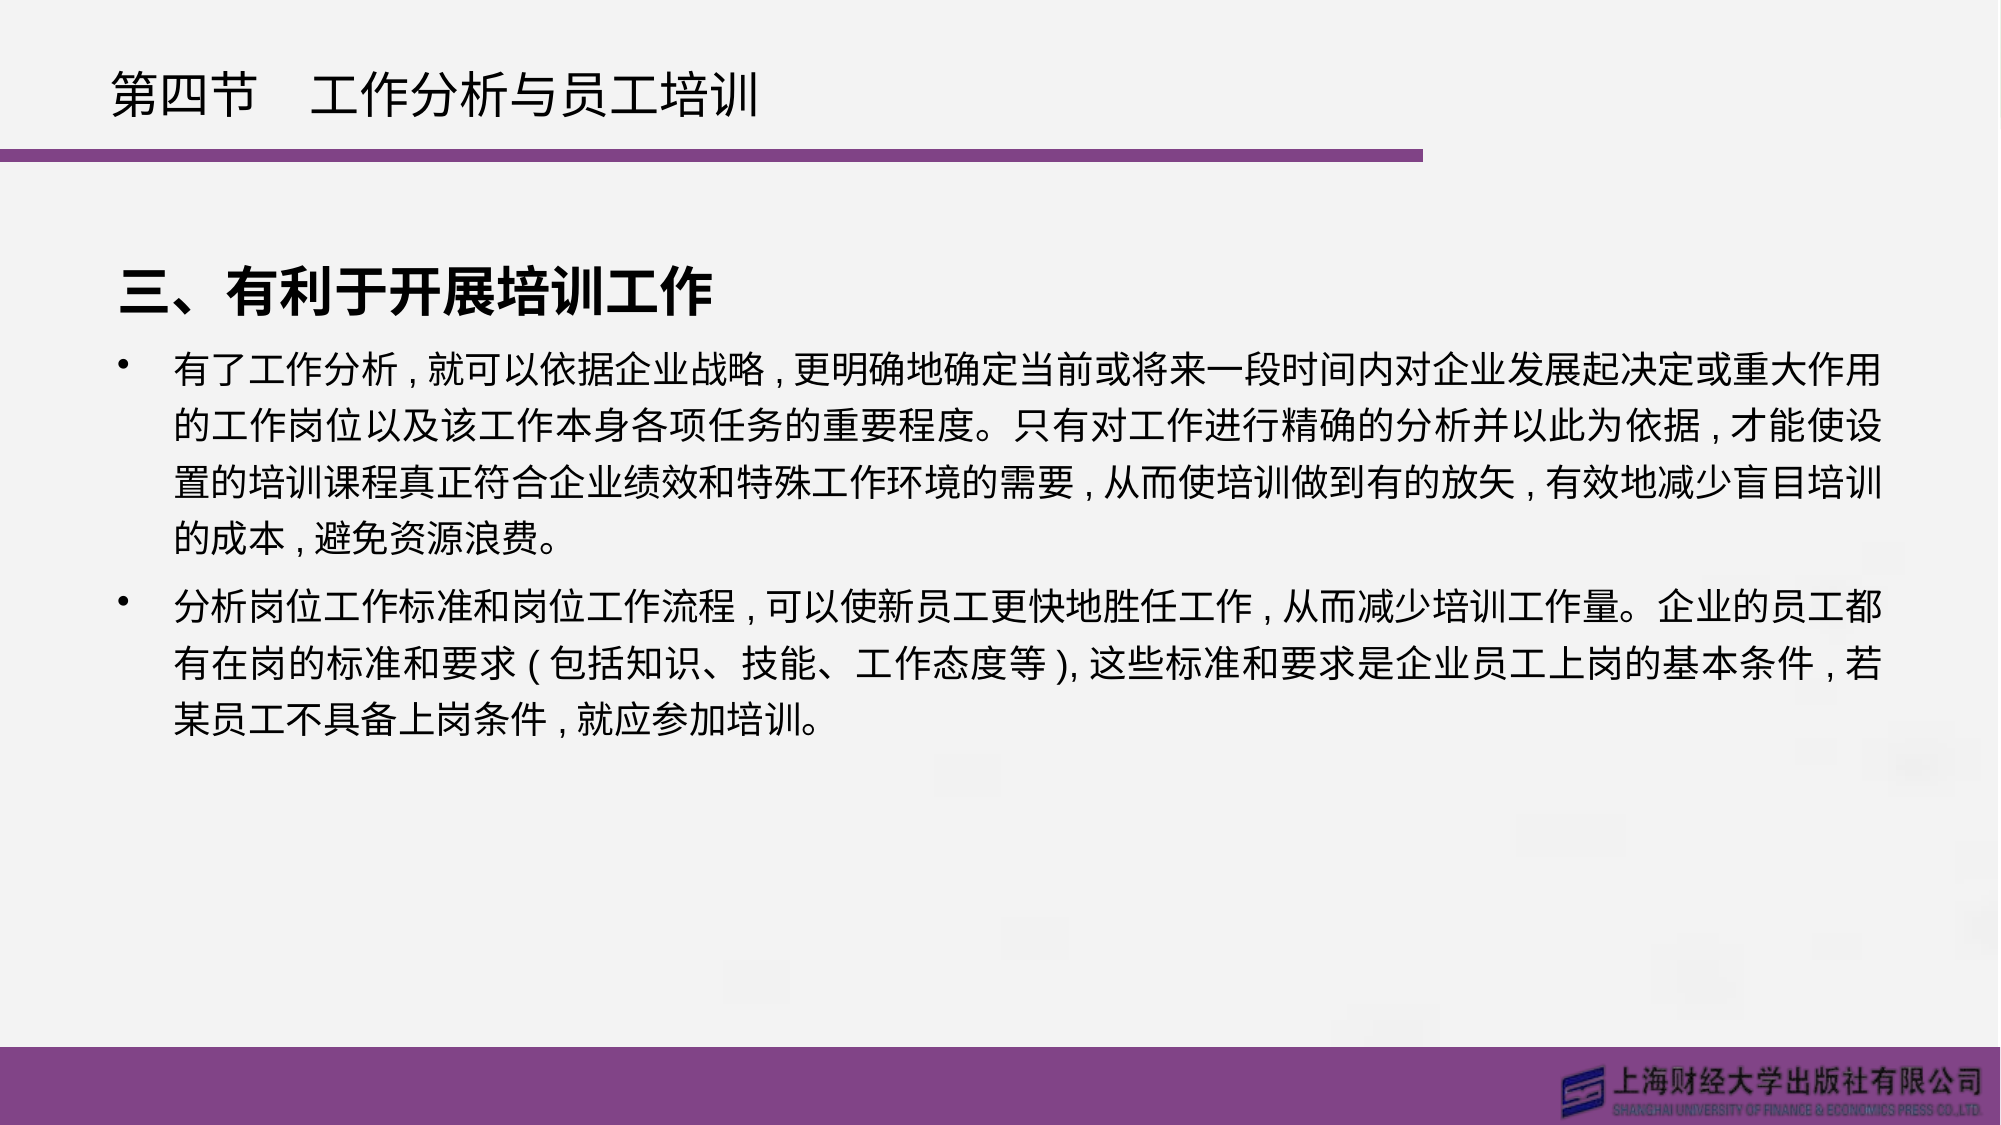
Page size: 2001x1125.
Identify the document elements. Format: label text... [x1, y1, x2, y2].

list 三、有利于开展培训工作 有了工作分析,就可以依据企业战略,更明确地确定当前或将来一段时间内对企业发展起决定或重大作用的工作岗位以及该工作本身各项任务的重要程度。只有对工作进行精确的分析并以此为依据,才能使设置的培训课程真正符合企业绩效和特殊工作环境的需要,从而使培训做到有的放矢,有效地减少盲目培训的成本,避免资源浪费。 分析岗位工作标准和岗位工作流程,可以使新员工更快地胜任工作,从而减少培训工作量。企业的员工都有在岗的标准和要求(包括知识、技能、工作态度等),这些标准和要求是企业员工上岗的基本条件,若某员工不具备上岗条件,就应参加培训。 [102, 233, 1898, 1032]
title 第四节 工作分析与员工培训 [94, 42, 1451, 146]
picture [0, 0, 2001, 1125]
